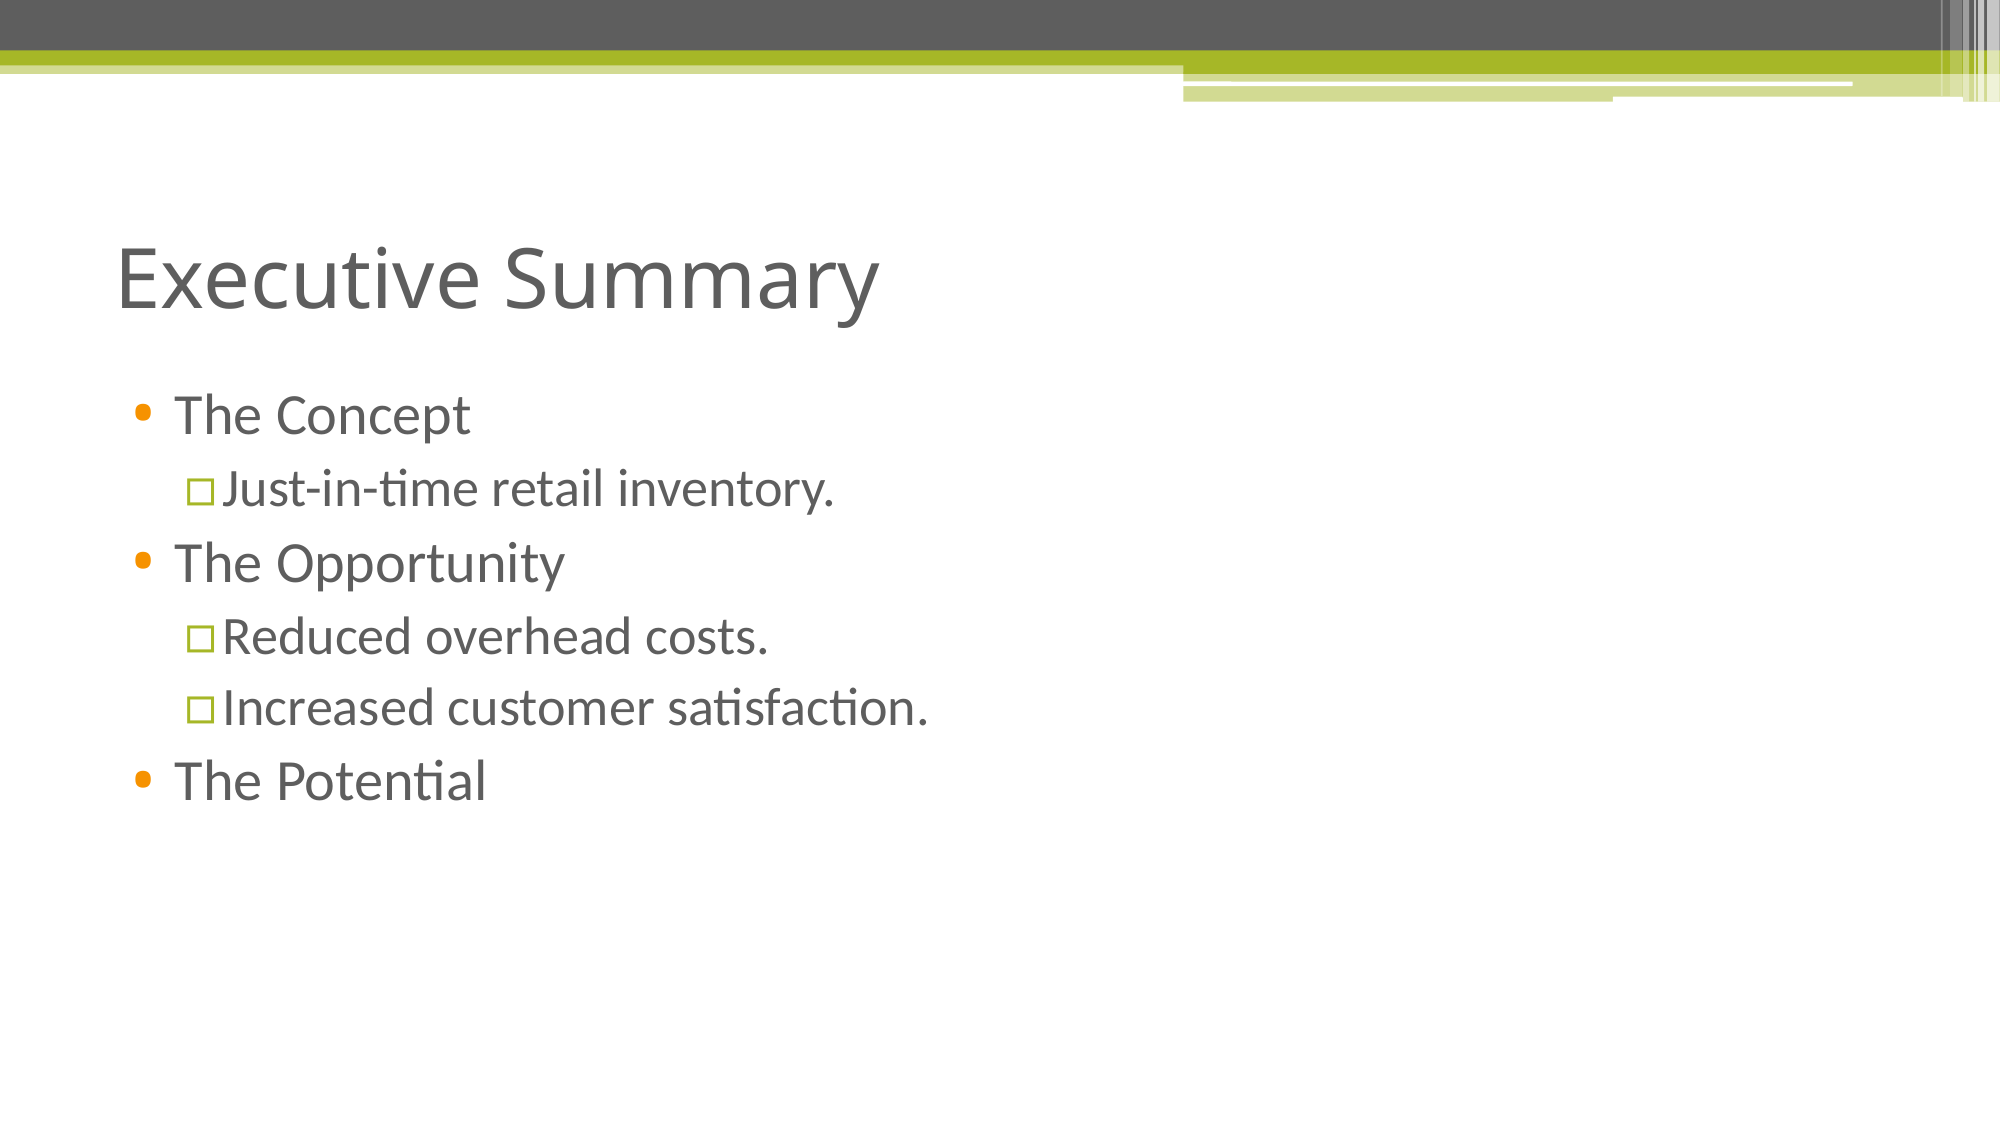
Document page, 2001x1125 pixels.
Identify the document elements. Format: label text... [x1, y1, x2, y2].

title Executive Summary [99, 187, 1900, 363]
list The Concept Just-in-time retail inventory. The Opportunity Reduced overhead costs. Increased customer satisfaction. The Potential [99, 368, 1900, 1079]
